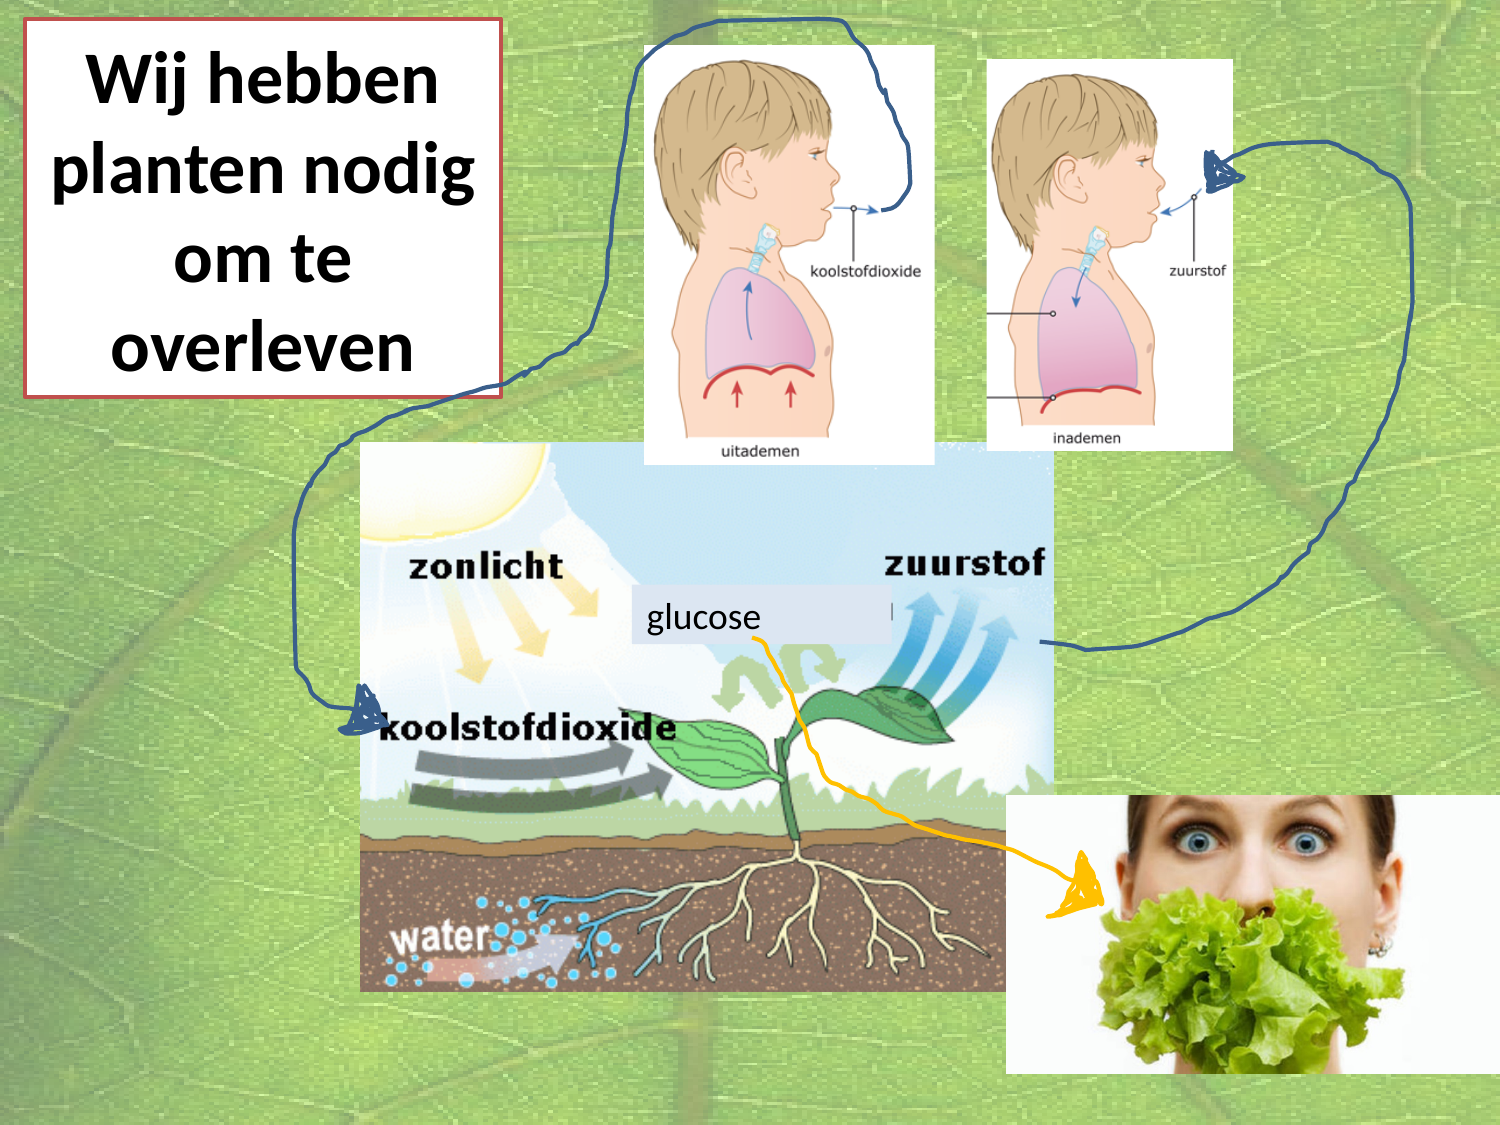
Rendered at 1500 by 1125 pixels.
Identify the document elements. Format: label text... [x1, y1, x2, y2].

text_box [291, 64, 638, 736]
text_box [1238, 172, 1246, 184]
picture [359, 44, 1500, 1074]
title Wij hebben planten nodig om te overleven [23, 17, 503, 399]
text_box [660, 16, 863, 43]
text_box [1058, 139, 1415, 653]
